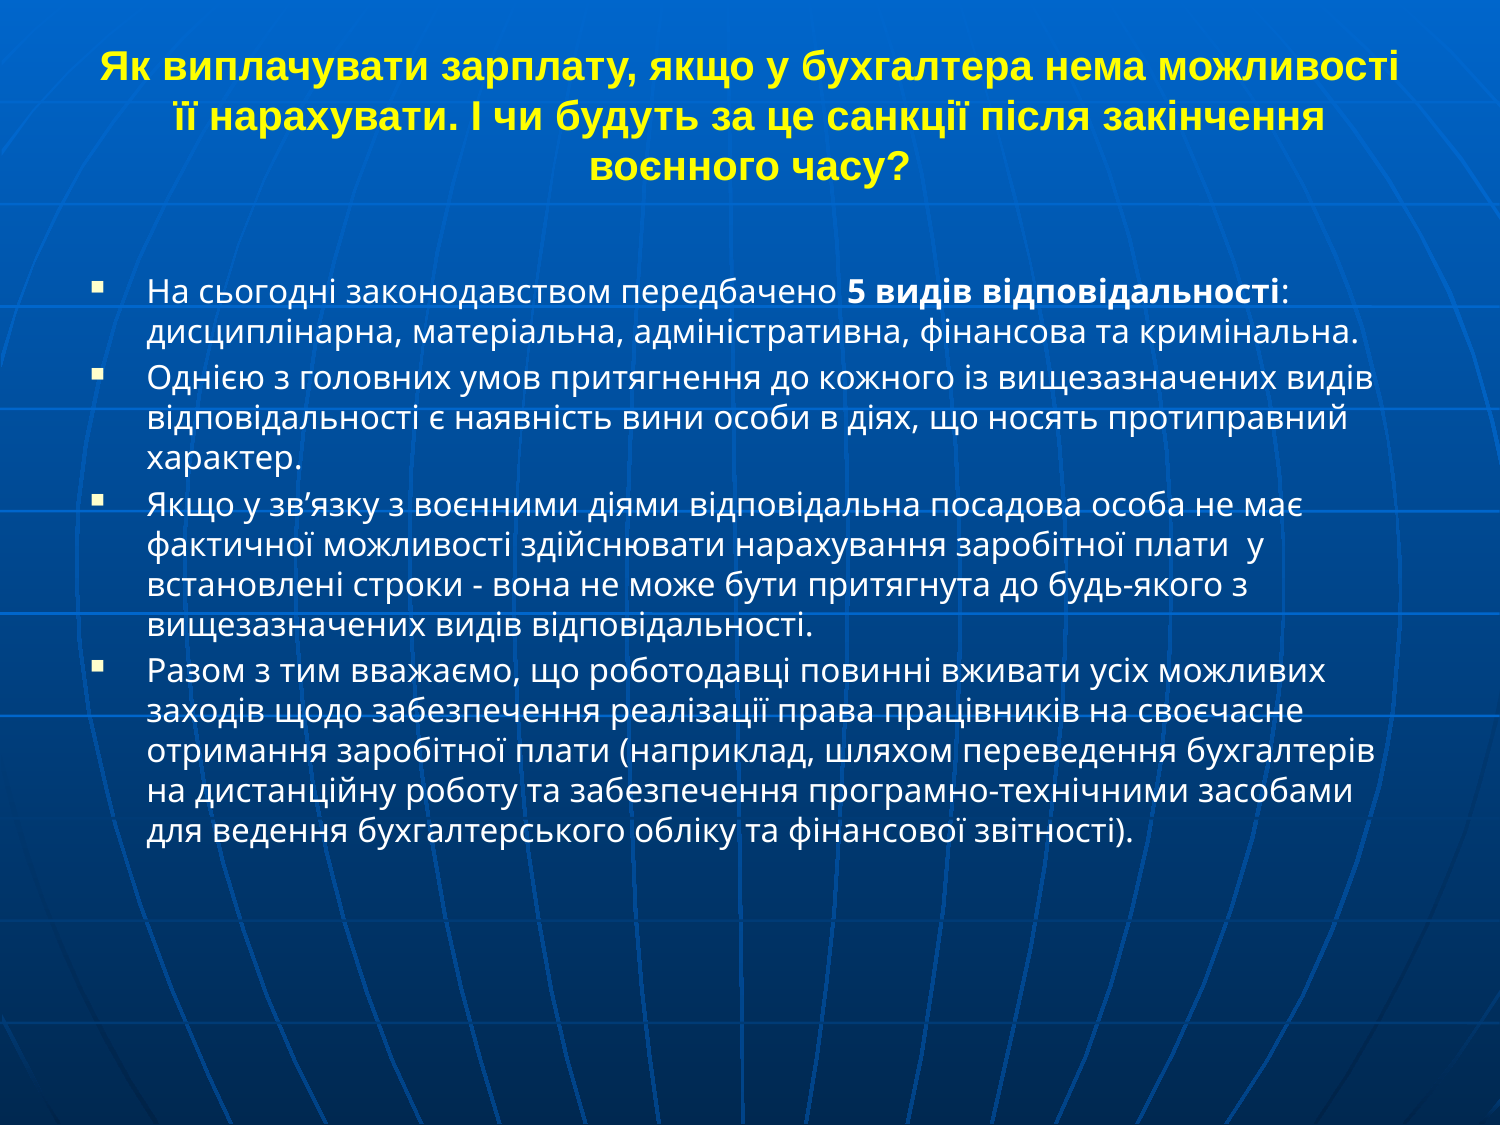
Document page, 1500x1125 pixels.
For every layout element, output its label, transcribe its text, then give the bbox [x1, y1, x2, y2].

title Як виплачувати зарплату, якщо у бухгалтера нема можливості її нарахувати. І чи будуть за це санкції після закінчення воєнного часу? [75, 45, 1425, 233]
list На сьогодні законодавством передбачено 5 видів відповідальності: дисциплінарна, матеріальна, адміністративна, фінансова та кримінальна. Однією з головних умов притягнення до кожного із вищезазначених видів відповідальності є наявність вини особи в діях, що носять протиправний характер. Якщо у зв’язку з воєнними діями відповідальна посадова особа не має фактичної можливості здійснювати нарахування заробітної плати у встановлені строки - вона не може бути притягнута до будь-якого з вищезазначених видів відповідальності. Разом з тим вважаємо, що роботодавці повинні вживати усіх можливих заходів щодо забезпечення реалізації права працівників на своєчасне отримання заробітної плати (наприклад, шляхом переведення бухгалтерів на дистанційну роботу та забезпечення програмно-технічними засобами для ведення бухгалтерського обліку та фінансової звітності). [75, 262, 1425, 1006]
